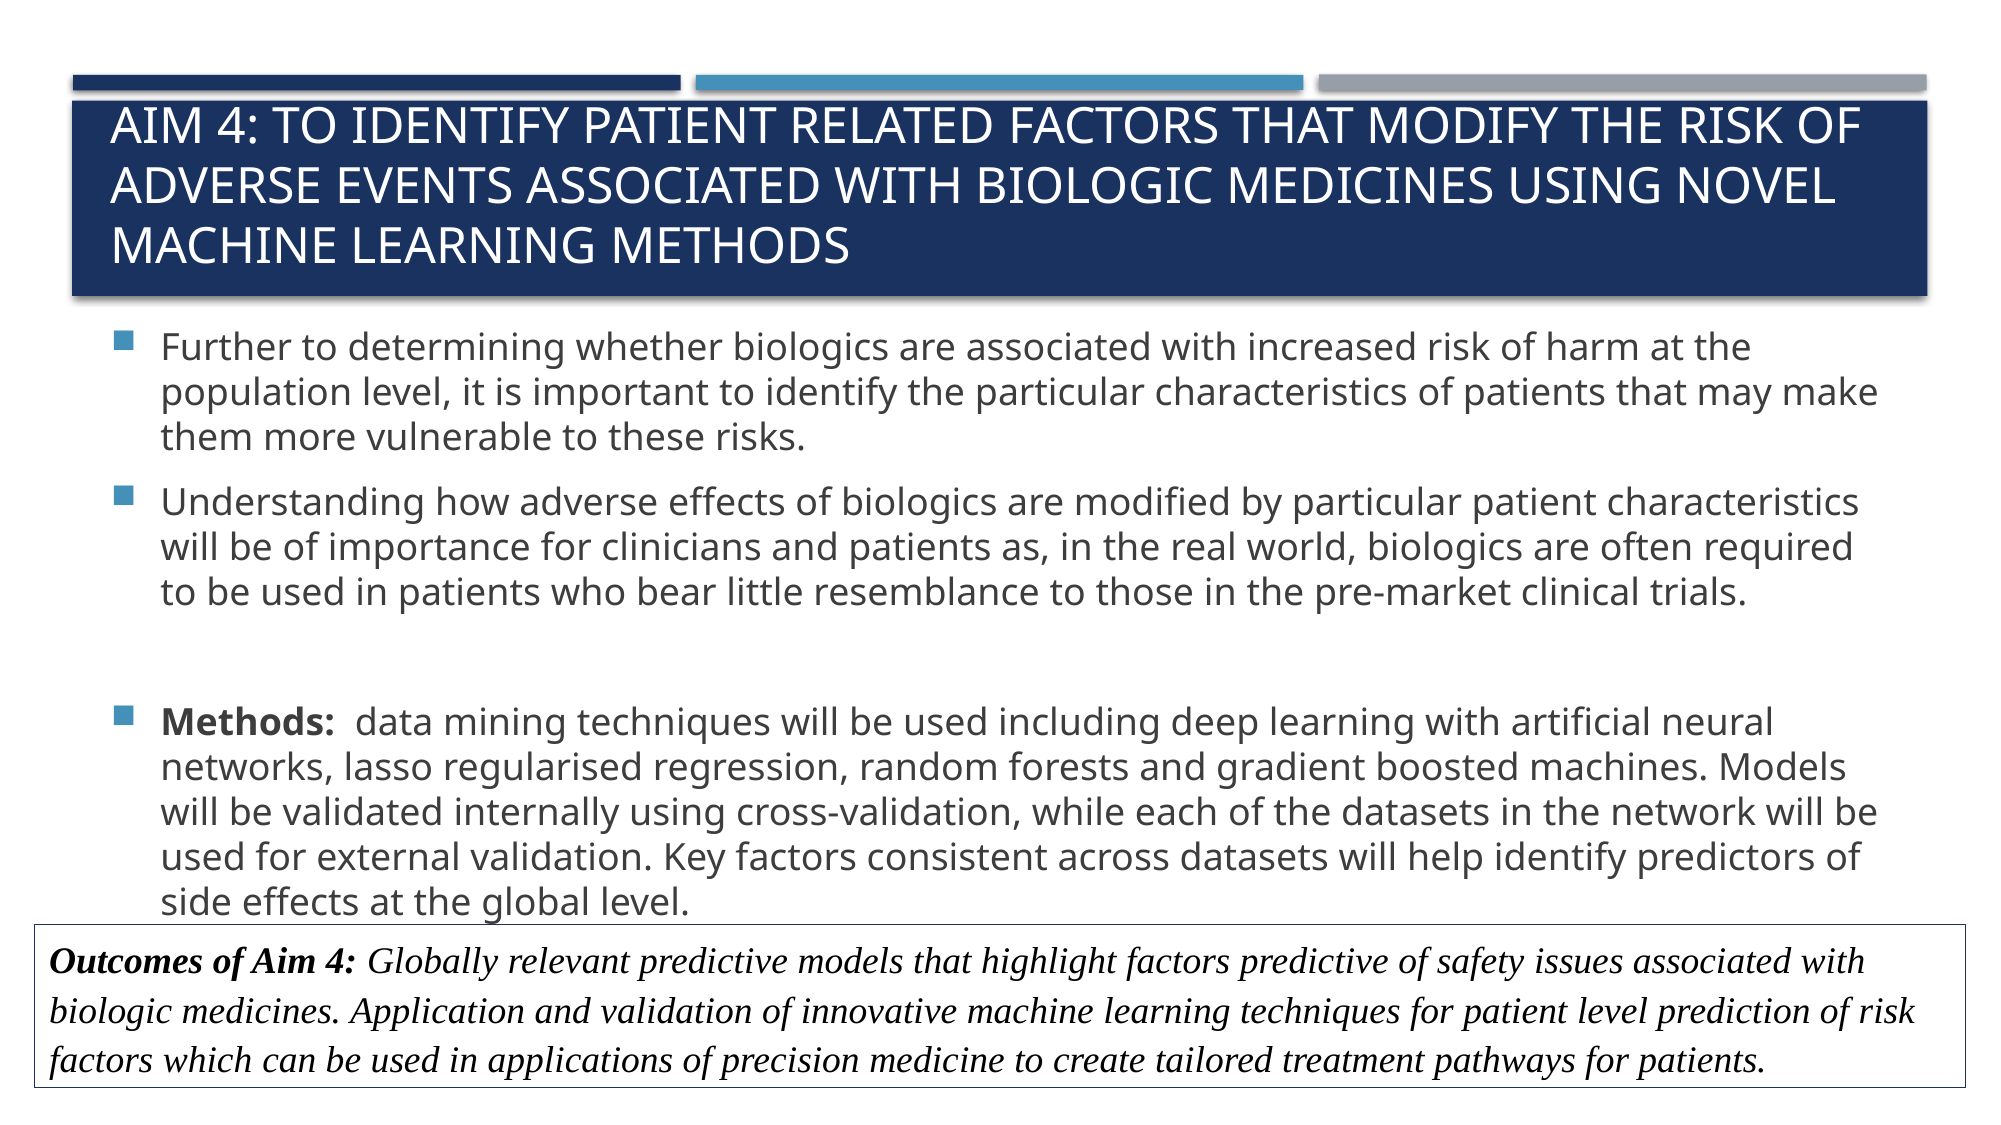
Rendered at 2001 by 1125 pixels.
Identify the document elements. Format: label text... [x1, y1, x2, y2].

title Aim 4: To identify patient related factors that modify the risk of adverse events associated with biologic medicines using novel machine learning methods [95, 115, 1905, 282]
list Further to determining whether biologics are associated with increased risk of harm at the population level, it is important to identify the particular characteristics of patients that may make them more vulnerable to these risks. Understanding how adverse effects of biologics are modified by particular patient characteristics will be of importance for clinicians and patients as, in the real world, biologics are often required to be used in patients who bear little resemblance to those in the pre-market clinical trials. Methods: data mining techniques will be used including deep learning with artificial neural networks, lasso regularised regression, random forests and gradient boosted machines. Models will be validated internally using cross-validation, while each of the datasets in the network will be used for external validation. Key factors consistent across datasets will help identify predictors of side effects at the global level. [95, 321, 1905, 924]
text_box Outcomes of Aim 4: Globally relevant predictive models that highlight factors predictive of safety issues associated with biologic medicines. Application and validation of innovative machine learning techniques for patient level prediction of risk factors which can be used in applications of precision medicine to create tailored treatment pathways for patients. [34, 924, 1966, 1088]
